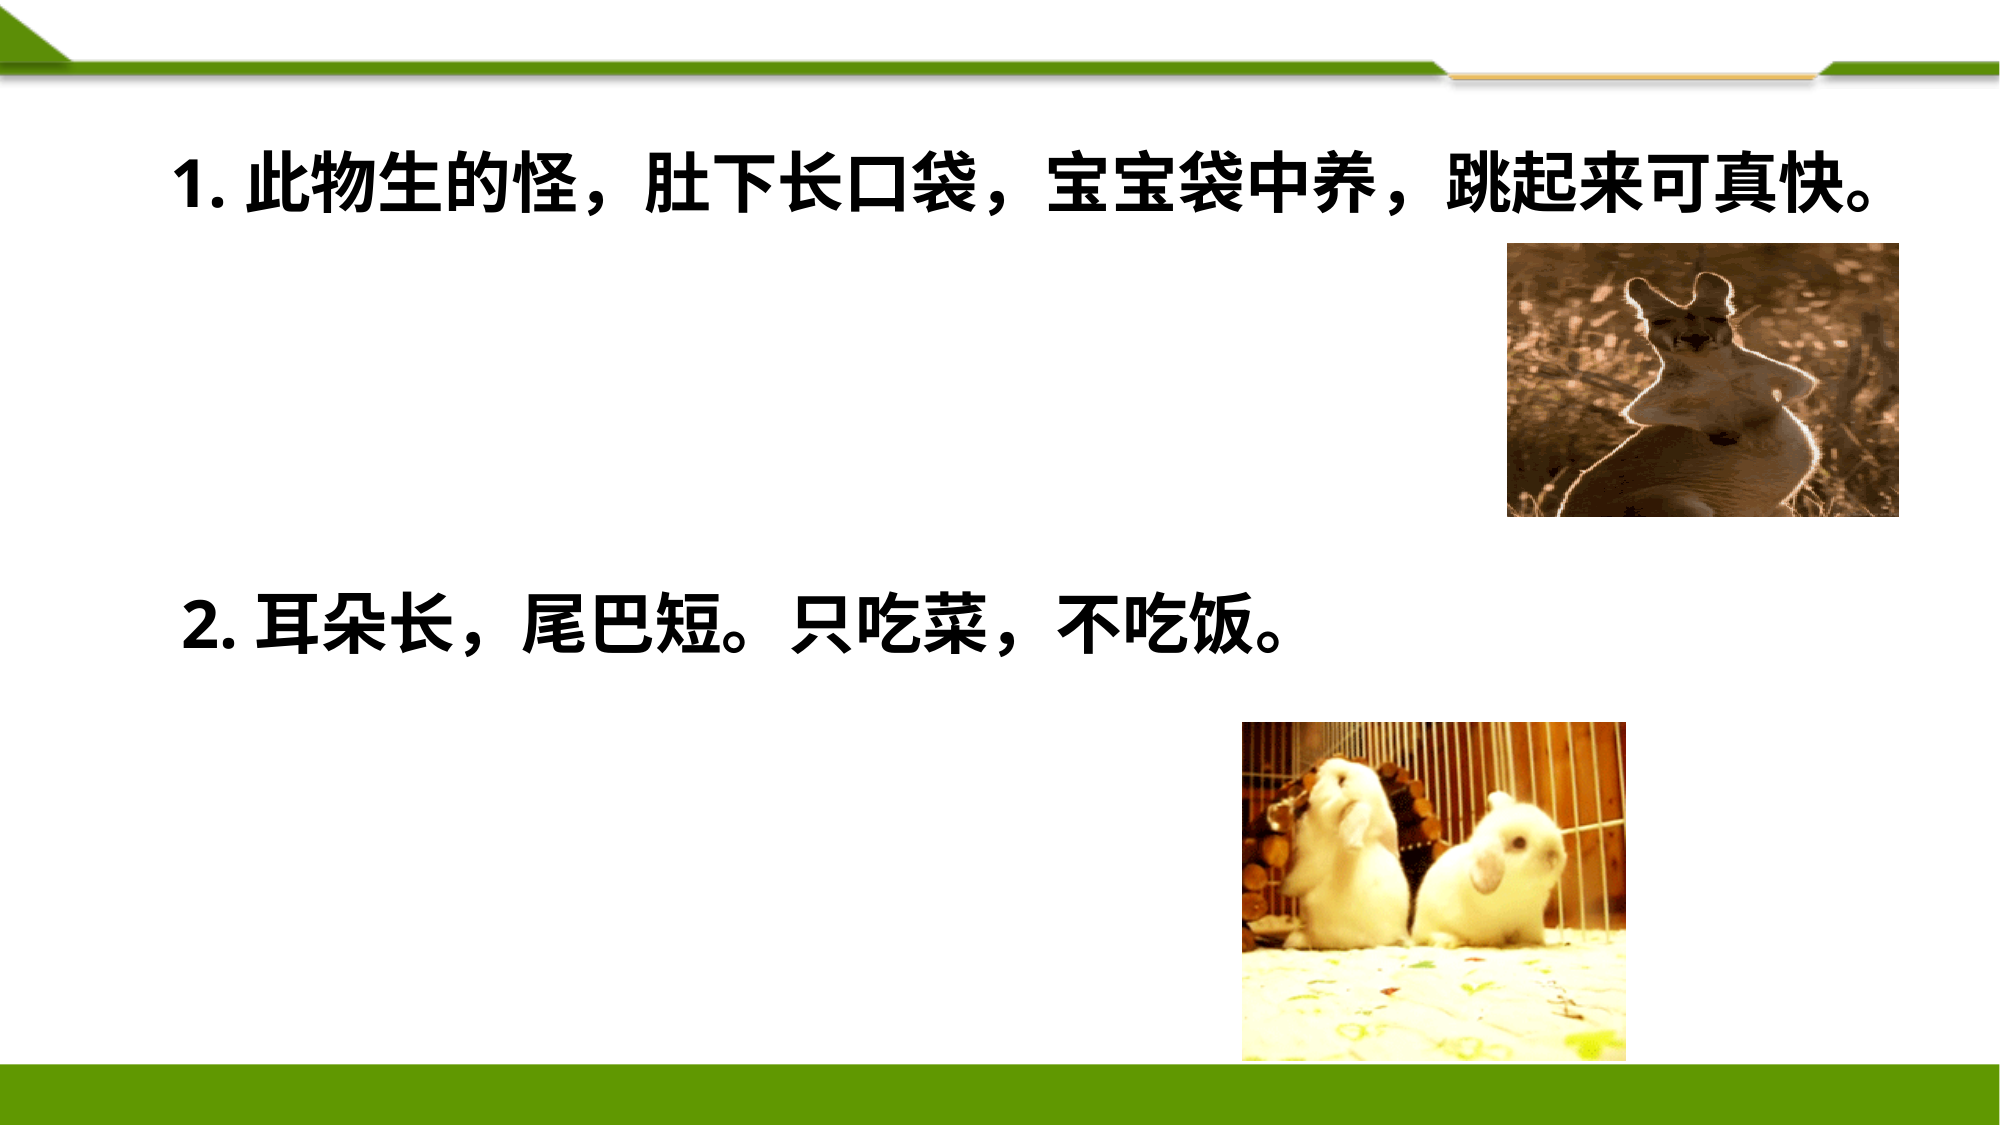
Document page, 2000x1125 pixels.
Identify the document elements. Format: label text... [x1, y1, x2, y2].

picture [1507, 243, 1899, 517]
picture [0, 3, 2000, 100]
text_box 2.耳朵长，尾巴短。只吃菜，不吃饭。 [166, 574, 1638, 669]
text_box 1.此物生的怪，肚下长口袋，宝宝袋中养，跳起来可真快。 [156, 117, 1899, 228]
picture [1242, 722, 1626, 1061]
